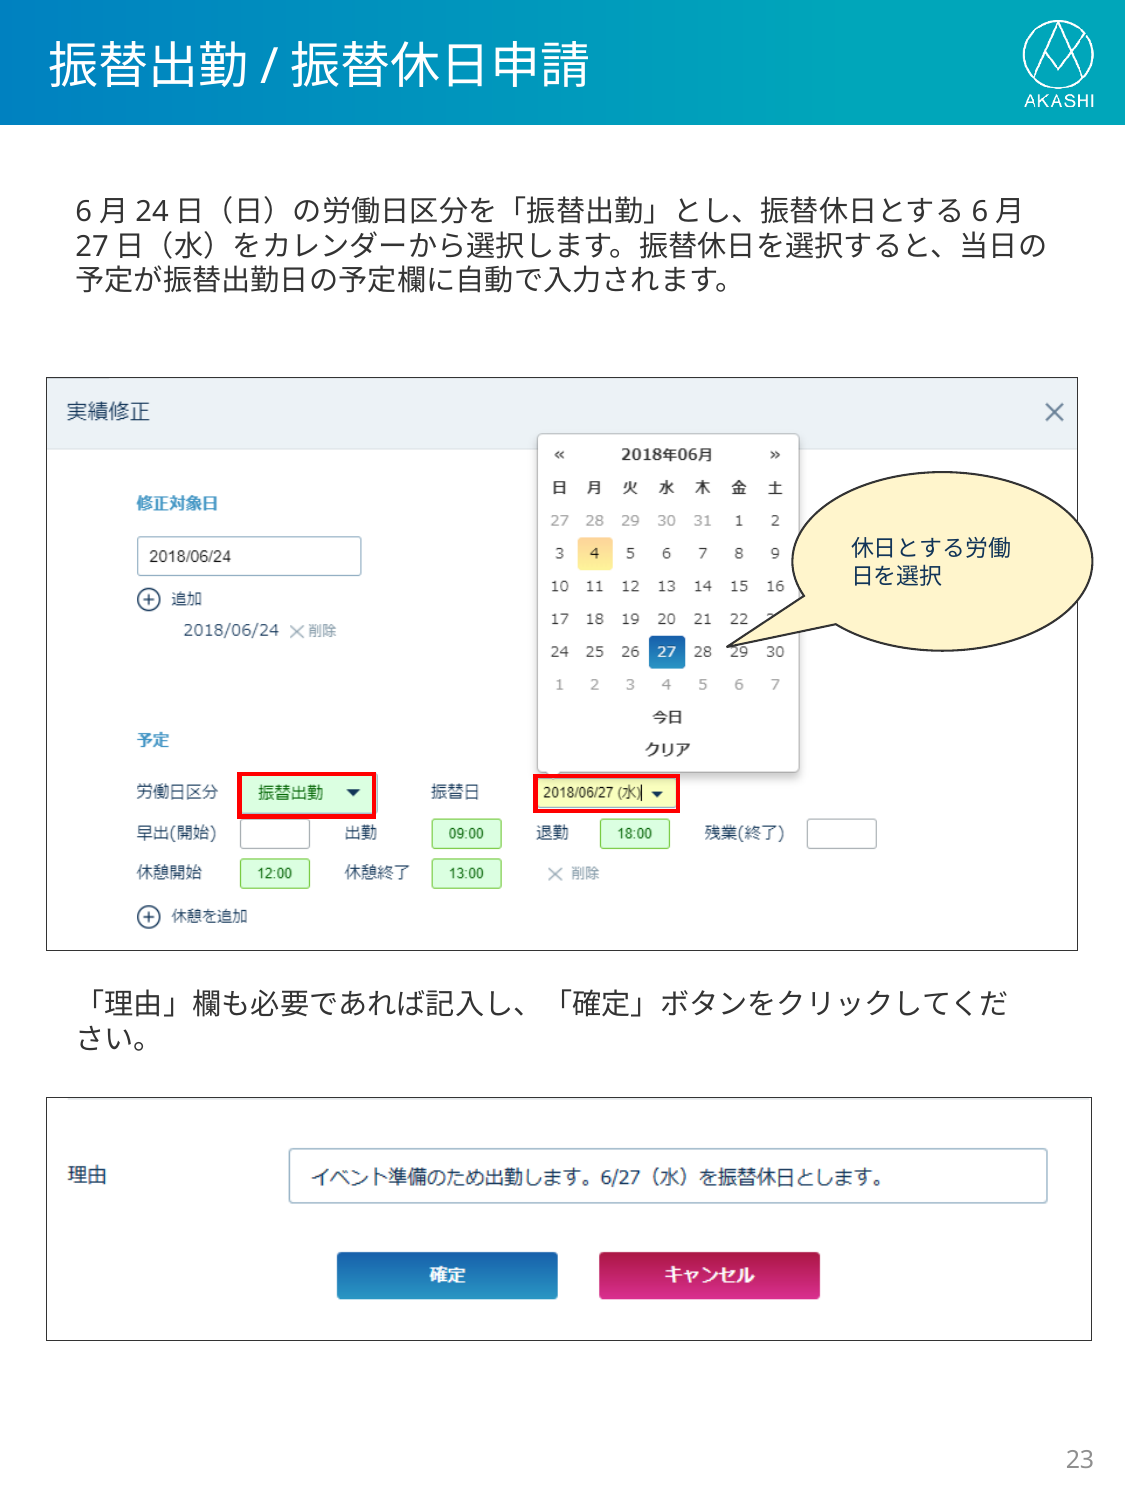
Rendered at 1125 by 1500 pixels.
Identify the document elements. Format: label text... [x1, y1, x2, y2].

picture [46, 1097, 1092, 1341]
text_box 6月24日（日）の労働日区分を「振替出勤」とし、振替休日とする6月27日（水）をカレンダーから選択します。振替休日を選択すると、当日の予定が振替出勤日の予定欄に自動で入力されます。 [60, 184, 1065, 305]
text_box 「理由」欄も必要であれば記入し、「確定」ボタンをクリックしてください。 [60, 978, 1030, 1063]
picture [1045, 9, 1103, 117]
text_box 休日とする労働日を選択 [1079, 522, 1094, 601]
slide_number 22 [856, 1420, 1110, 1500]
title 振替出勤/振替休日申請 [33, 0, 1045, 123]
picture [46, 377, 1079, 951]
